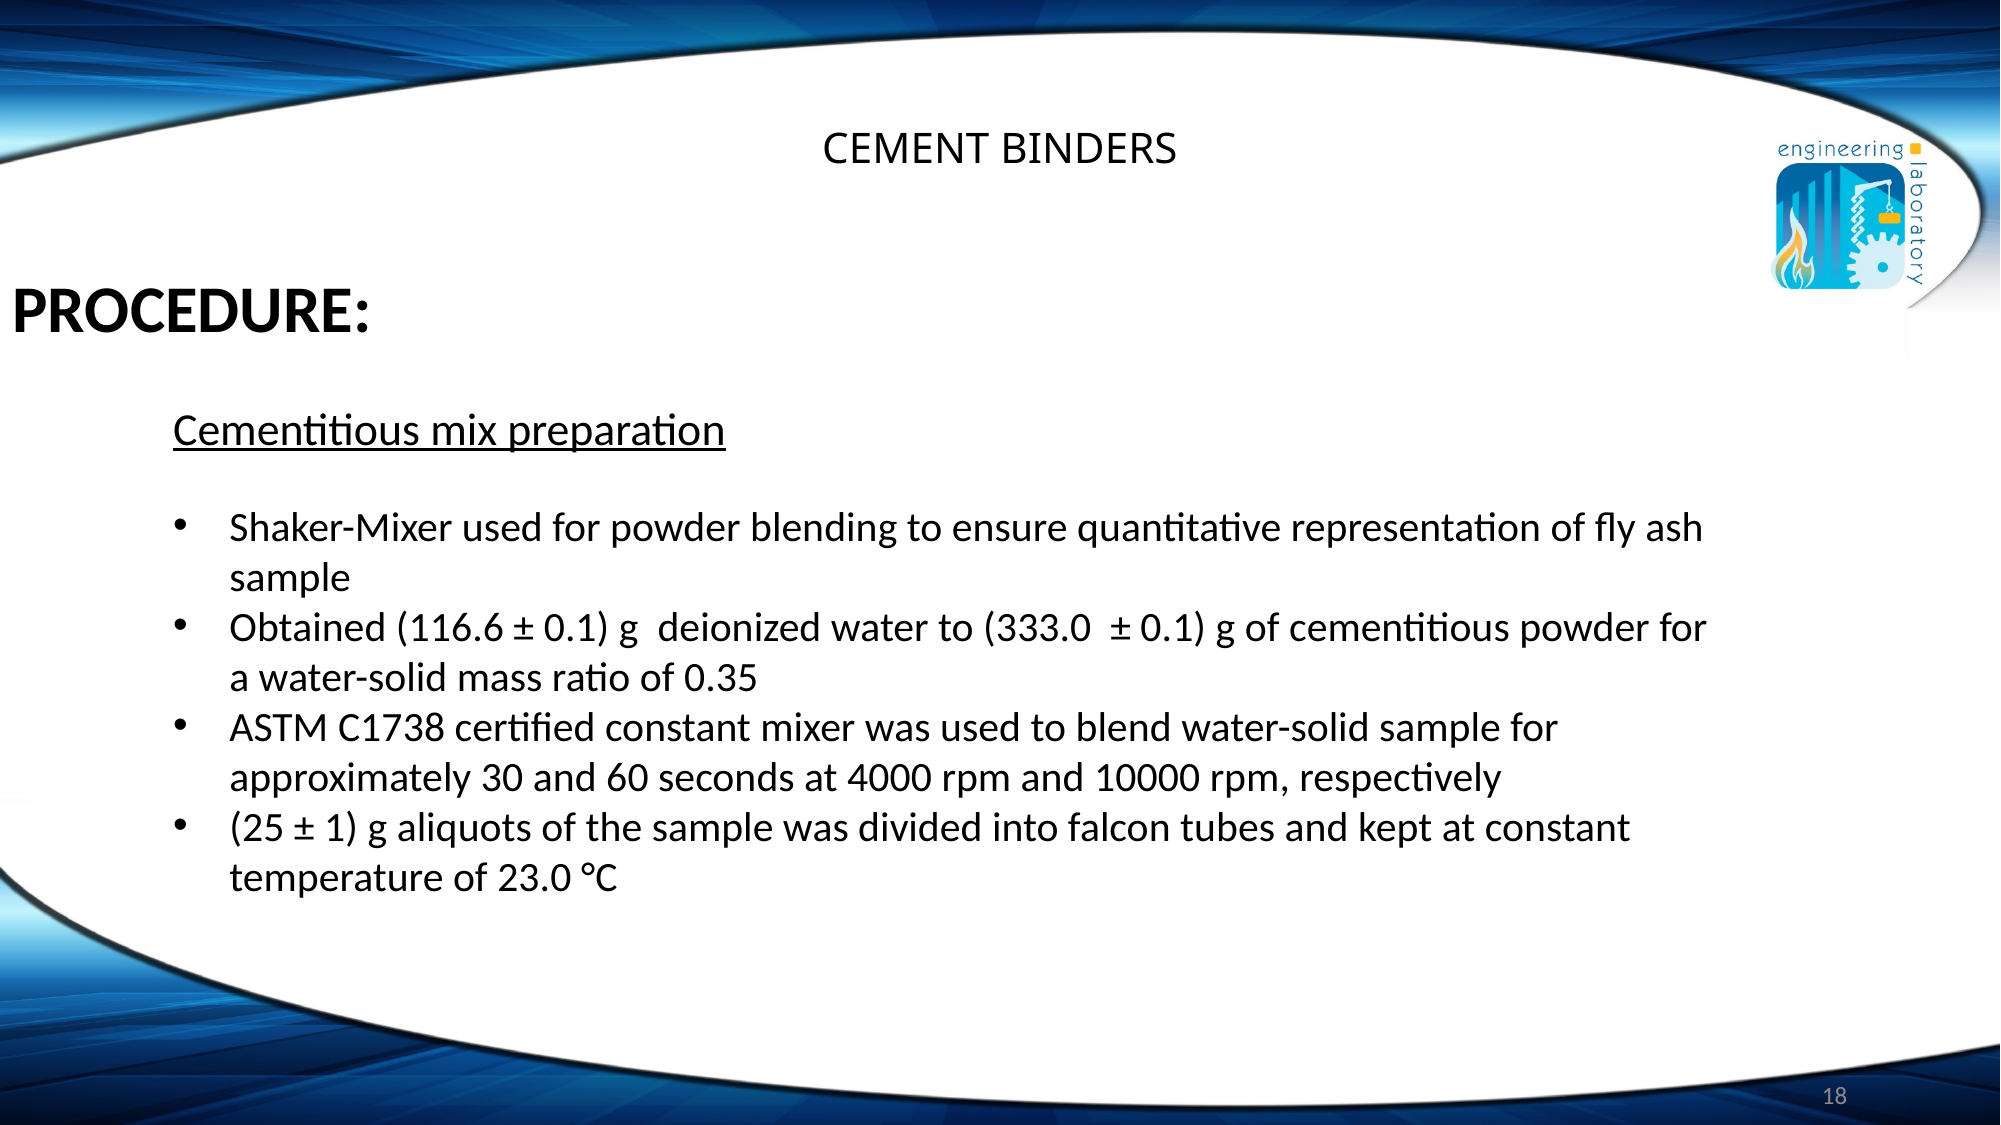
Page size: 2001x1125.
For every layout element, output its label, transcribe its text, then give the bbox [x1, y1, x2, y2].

title CEMENT BINDERS [137, 74, 1863, 222]
picture [0, 0, 2000, 1125]
list PROCEDURE: [0, 268, 1056, 919]
slide_number 18 [1412, 1065, 1863, 1125]
text_box Cementitious mix preparation Shaker-Mixer used for powder blending to ensure quantitative representation of fly ash sample Obtained (116.6 ± 0.1) g deionized water to (333.0 ± 0.1) g of cementitious powder for a water-solid mass ratio of 0.35 ASTM C1738 certified constant mixer was used to blend water-solid sample for approximately 30 and 60 seconds at 4000 rpm and 10000 rpm, respectively (25 ± 1) g aliquots of the sample was divided into falcon tubes and kept at constant temperature of 23.0 °C [158, 392, 1735, 953]
